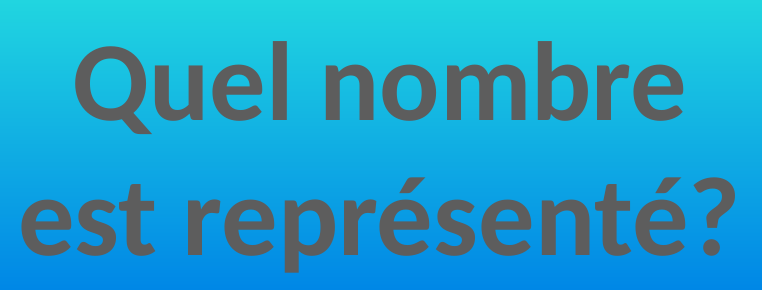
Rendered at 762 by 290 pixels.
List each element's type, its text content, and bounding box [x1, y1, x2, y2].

text_box Quel nombre est représenté? [2, 0, 757, 285]
